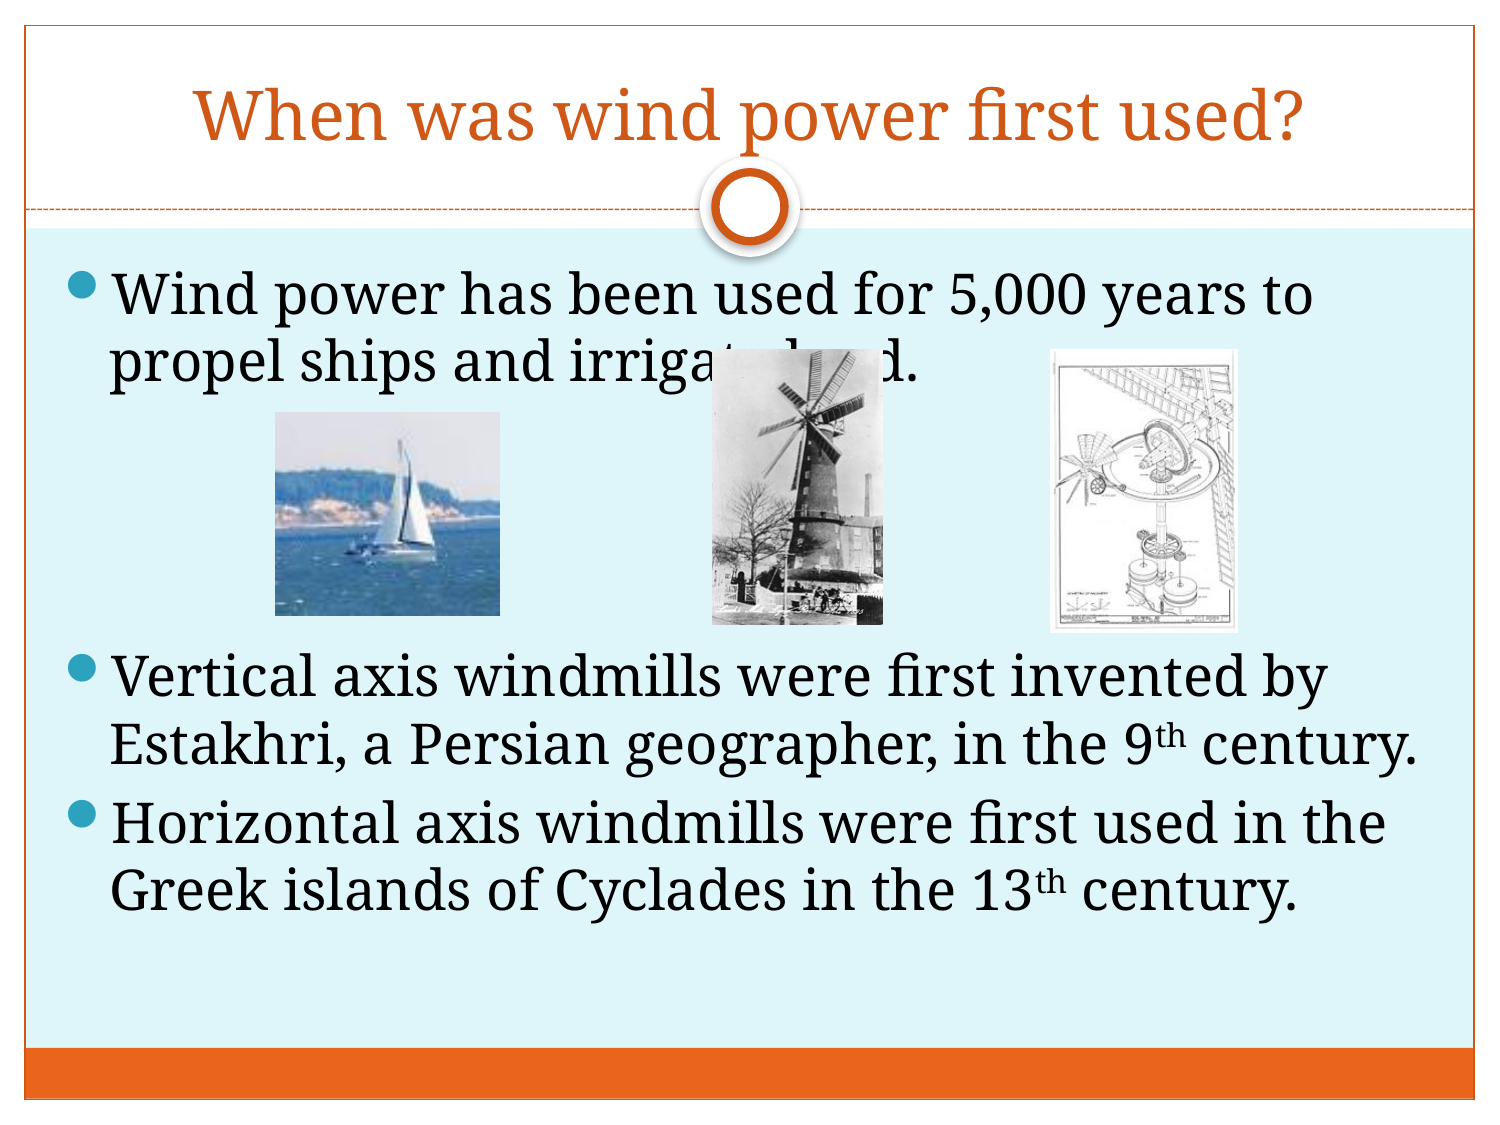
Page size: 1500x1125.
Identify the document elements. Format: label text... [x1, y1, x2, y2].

picture [274, 412, 501, 617]
title When was wind power first used? [49, 37, 1450, 162]
list Wind power has been used for 5,000 years to propel ships and irrigate land. Vertical axis windmills were first invented by Estakhri, a Persian geographer, in the 9th century. Horizontal axis windmills were first used in the Greek islands of Cyclades in the 13th century. [49, 250, 1445, 1001]
picture [712, 349, 883, 626]
picture [1049, 349, 1238, 633]
